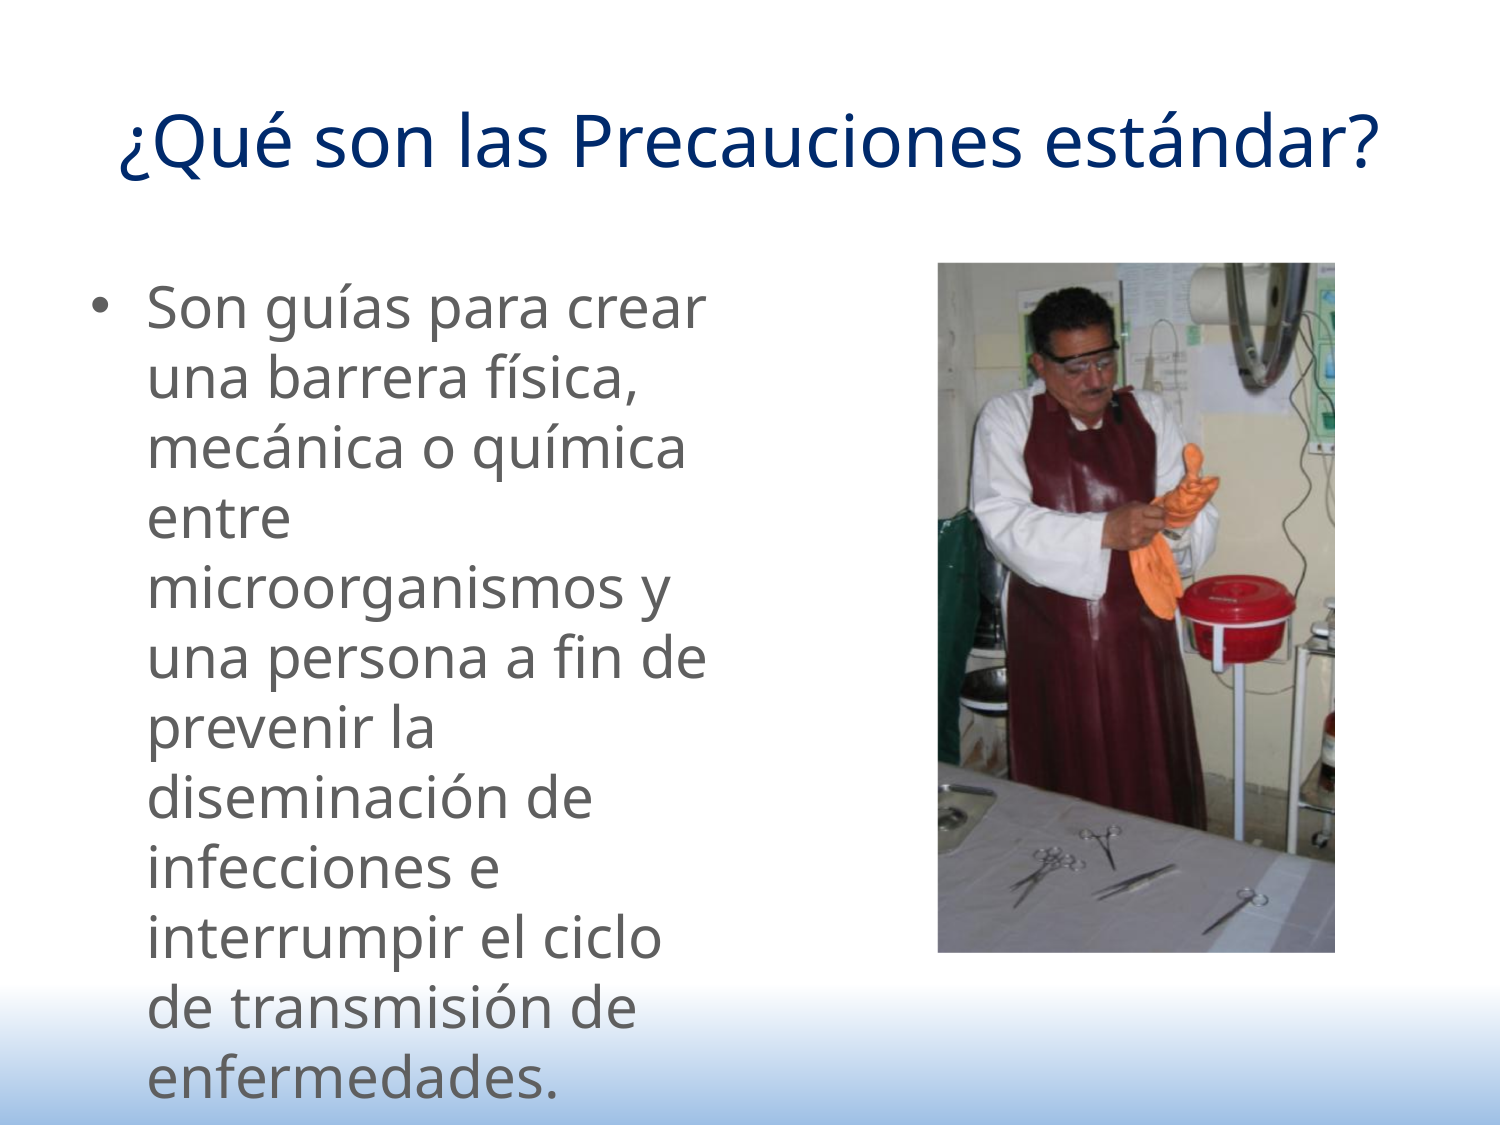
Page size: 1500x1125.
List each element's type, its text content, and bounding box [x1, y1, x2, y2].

picture [938, 806, 1335, 952]
picture [938, 264, 1335, 408]
title ¿Qué son las Precauciones estándar? [75, 45, 1425, 233]
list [790, 408, 1481, 806]
list Son guías para crear una barrera física, mecánica o química entre microorganismos y una persona a fin de prevenir la diseminación de infecciones e interrumpir el ciclo de transmisión de enfermedades. [75, 262, 738, 1005]
